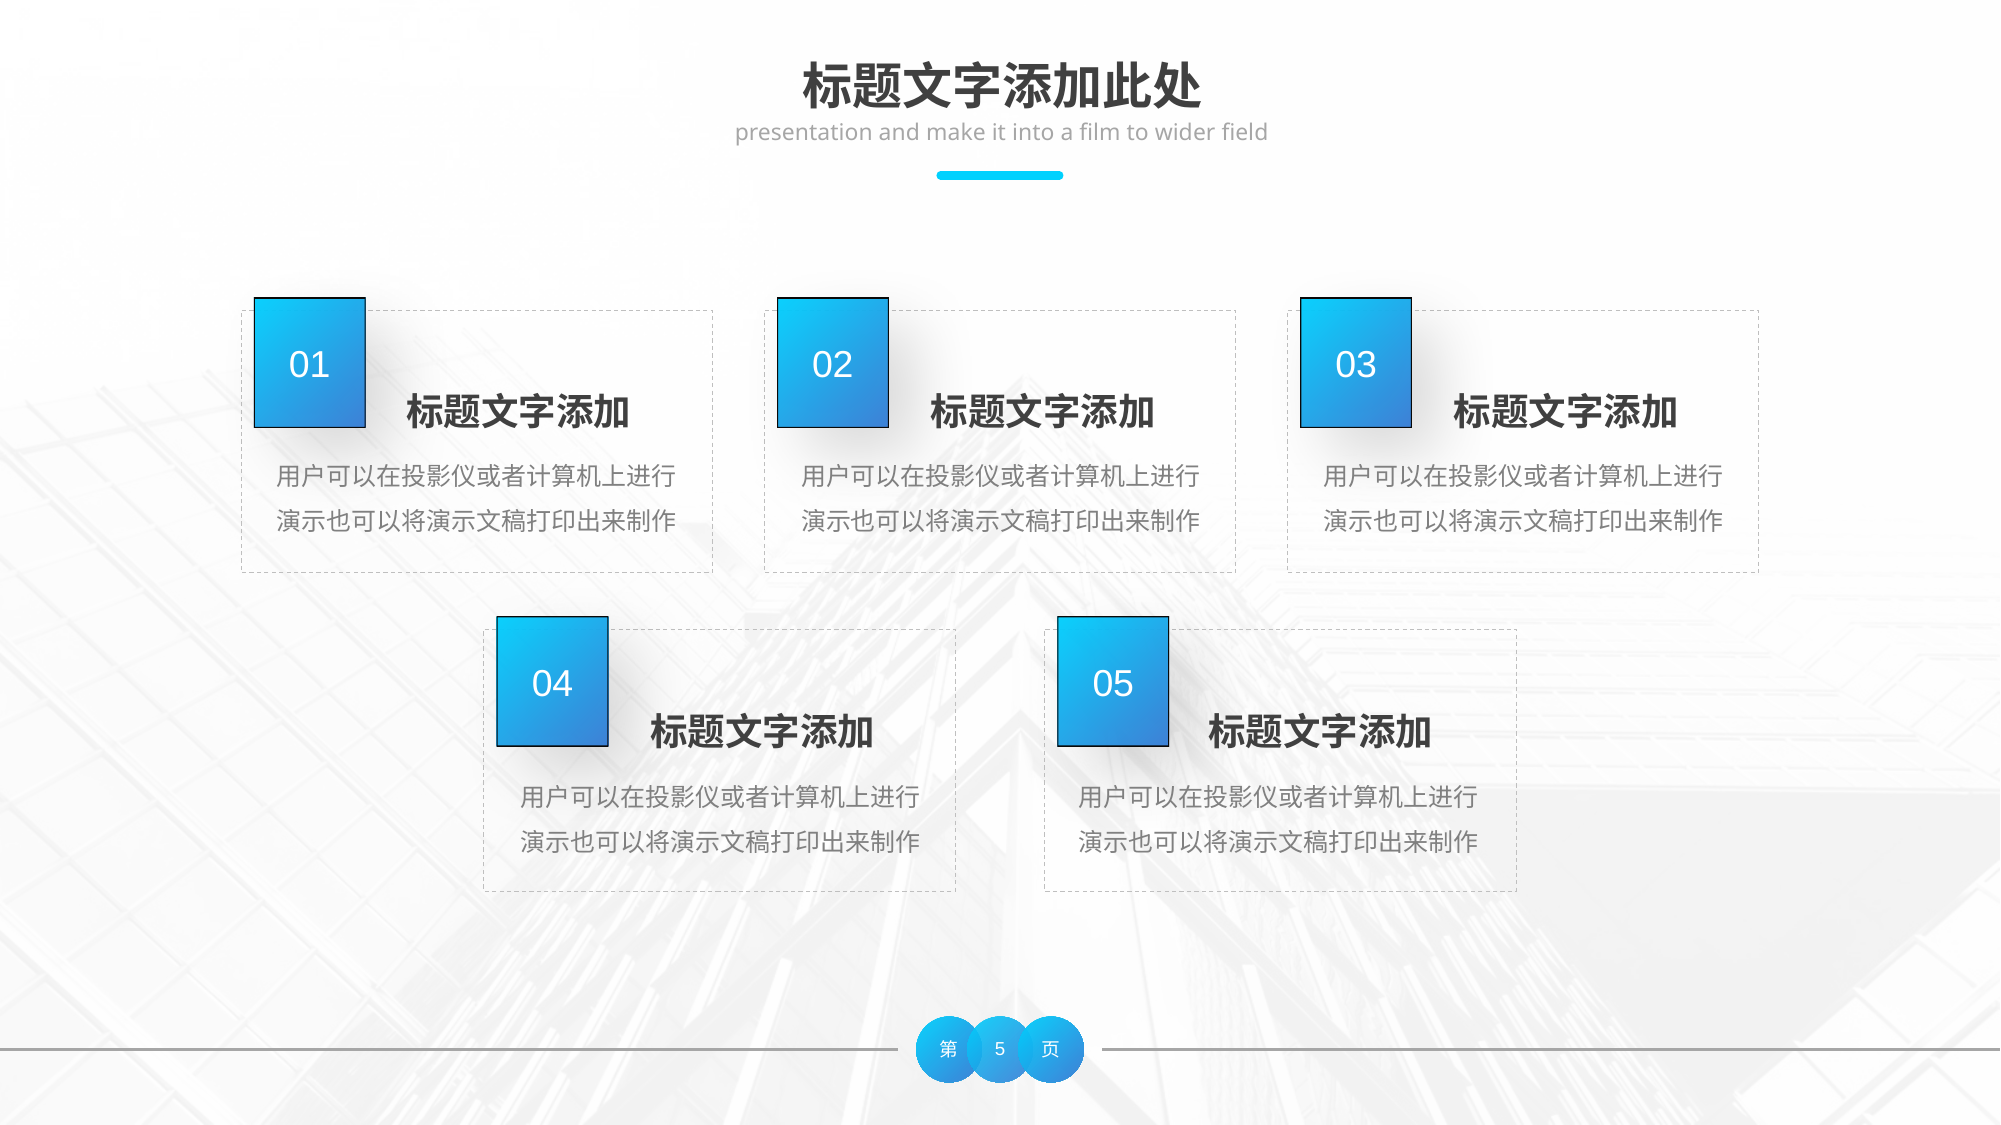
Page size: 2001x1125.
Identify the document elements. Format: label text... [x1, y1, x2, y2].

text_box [483, 616, 956, 892]
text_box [241, 297, 713, 573]
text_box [1287, 297, 1759, 573]
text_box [647, 46, 1357, 153]
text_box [764, 297, 1236, 573]
slide_number 5 [964, 1017, 1036, 1078]
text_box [1044, 616, 1517, 892]
